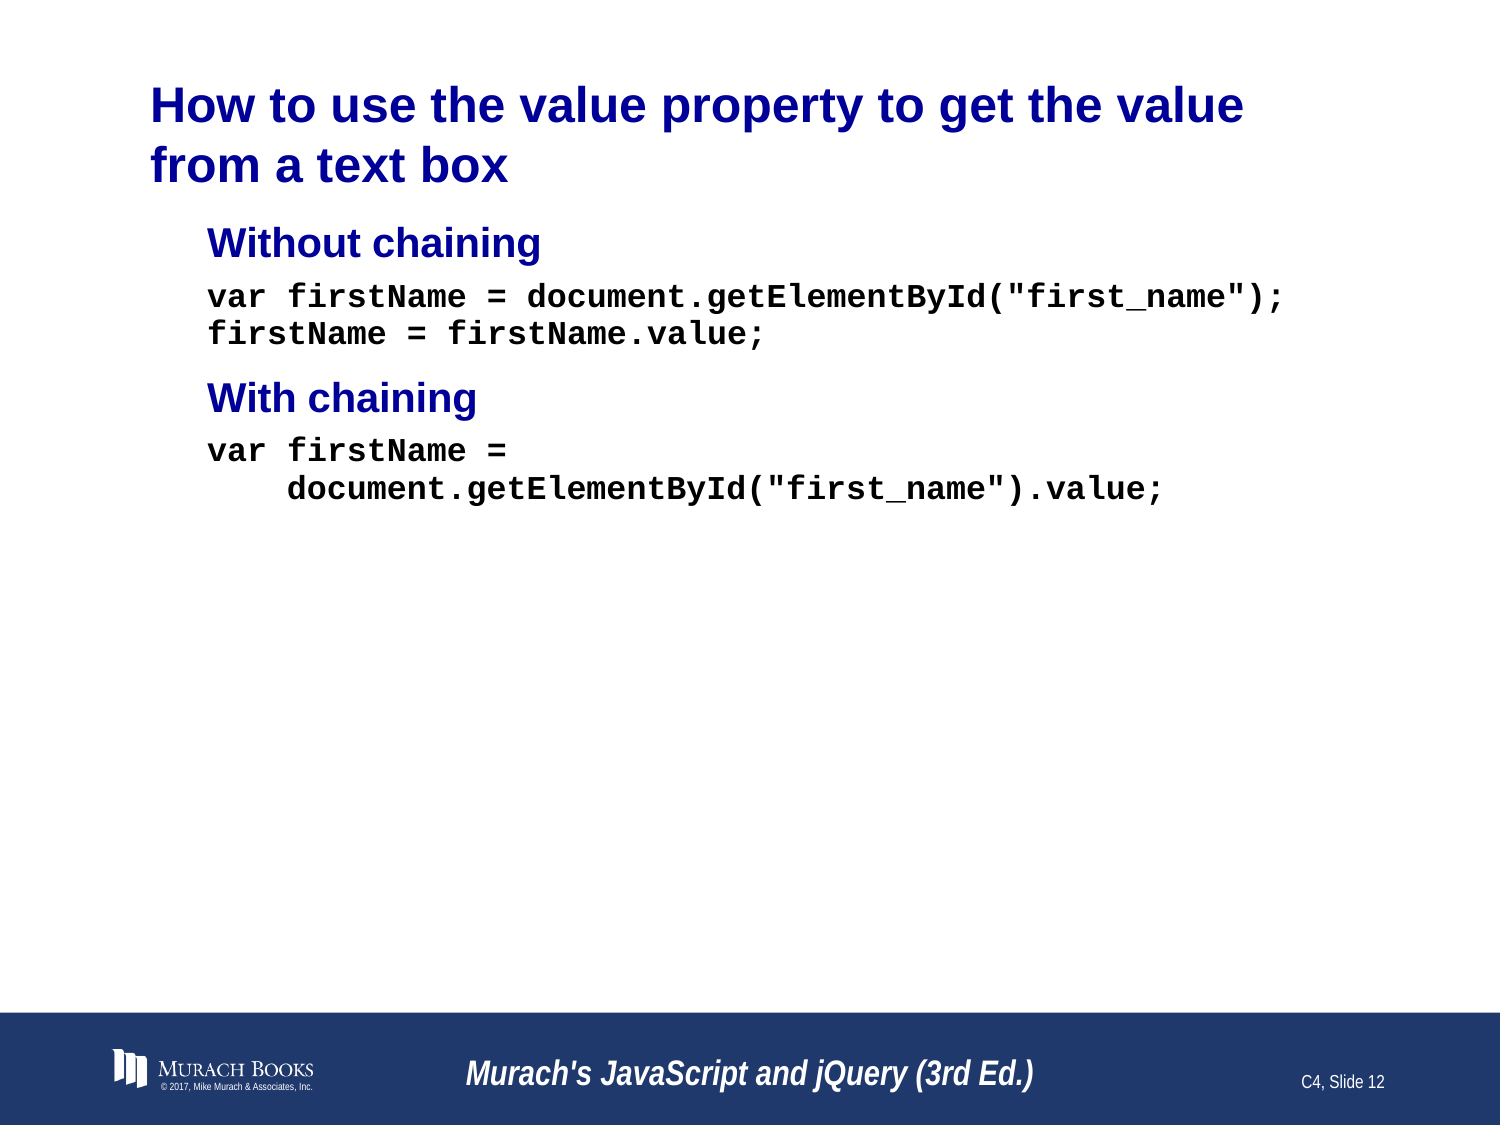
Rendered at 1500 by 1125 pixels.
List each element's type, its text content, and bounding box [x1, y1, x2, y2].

title How to use the value property to get the value from a text box [150, 102, 1350, 164]
footer © 2017, Mike Murach & Associates, Inc. [12, 1025, 463, 1100]
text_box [149, 199, 1350, 510]
slide_number Murach's JavaScript and jQuery (3rd Ed.) [463, 1025, 1050, 1100]
slide_number C4, Slide 12 [1087, 1025, 1400, 1100]
